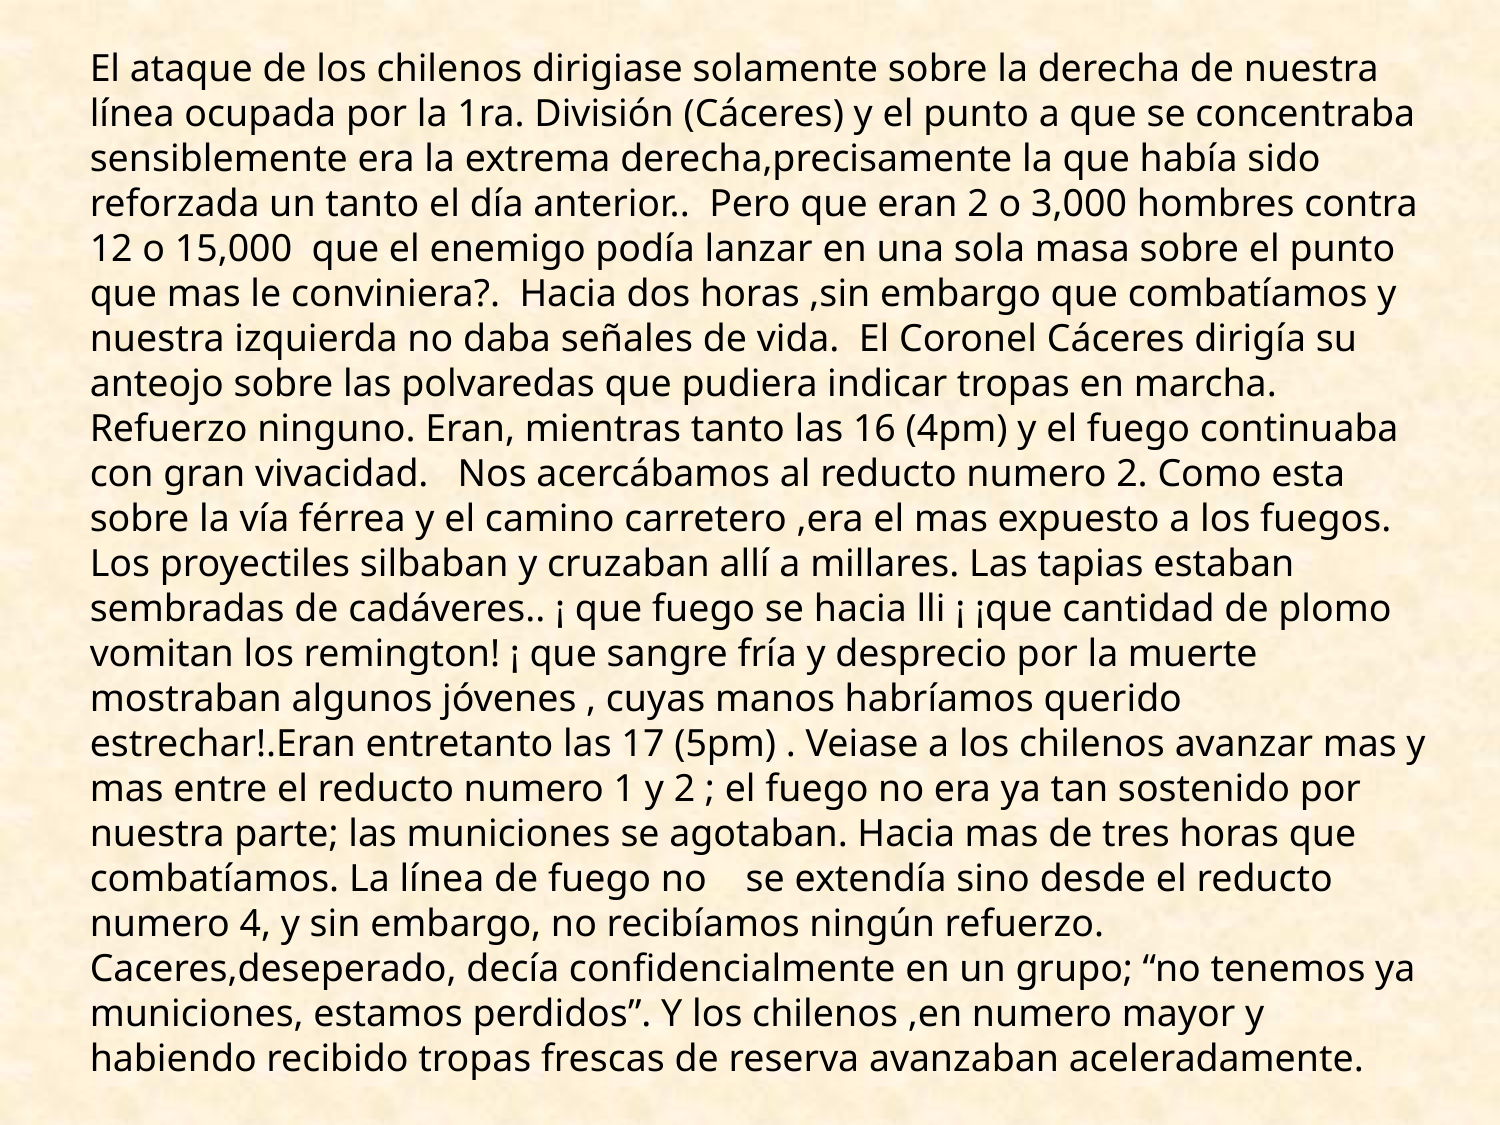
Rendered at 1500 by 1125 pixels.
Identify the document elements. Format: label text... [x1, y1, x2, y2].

picture [0, 0, 1500, 1125]
text_box El ataque de los chilenos dirigiase solamente sobre la derecha de nuestra línea ocupada por la 1ra. División (Cáceres) y el punto a que se concentraba sensiblemente era la extrema derecha,precisamente la que había sido reforzada un tanto el día anterior.. Pero que eran 2 o 3,000 hombres contra 12 o 15,000 que el enemigo podía lanzar en una sola masa sobre el punto que mas le conviniera?. Hacia dos horas ,sin embargo que combatíamos y nuestra izquierda no daba señales de vida. El Coronel Cáceres dirigía su anteojo sobre las polvaredas que pudiera indicar tropas en marcha. Refuerzo ninguno. Eran, mientras tanto las 16 (4pm) y el fuego continuaba con gran vivacidad. Nos acercábamos al reducto numero 2. Como esta sobre la vía férrea y el camino carretero ,era el mas expuesto a los fuegos. Los proyectiles silbaban y cruzaban allí a millares. Las tapias estaban sembradas de cadáveres.. ¡ que fuego se hacia lli ¡ ¡que cantidad de plomo vomitan los remington! ¡ que sangre fría y desprecio por la muerte mostraban algunos jóvenes , cuyas manos habríamos querido estrechar!.Eran entretanto las 17 (5pm) . Veiase a los chilenos avanzar mas y mas entre el reducto numero 1 y 2 ; el fuego no era ya tan sostenido por nuestra parte; las municiones se agotaban. Hacia mas de tres horas que combatíamos. La línea de fuego no se extendía sino desde el reducto numero 4, y sin embargo, no recibíamos ningún refuerzo. Caceres,deseperado, decía confidencialmente en un grupo; “no tenemos ya municiones, estamos perdidos”. Y los chilenos ,en numero mayor y habiendo recibido tropas frescas de reserva avanzaban aceleradamente. [75, 36, 1450, 1087]
